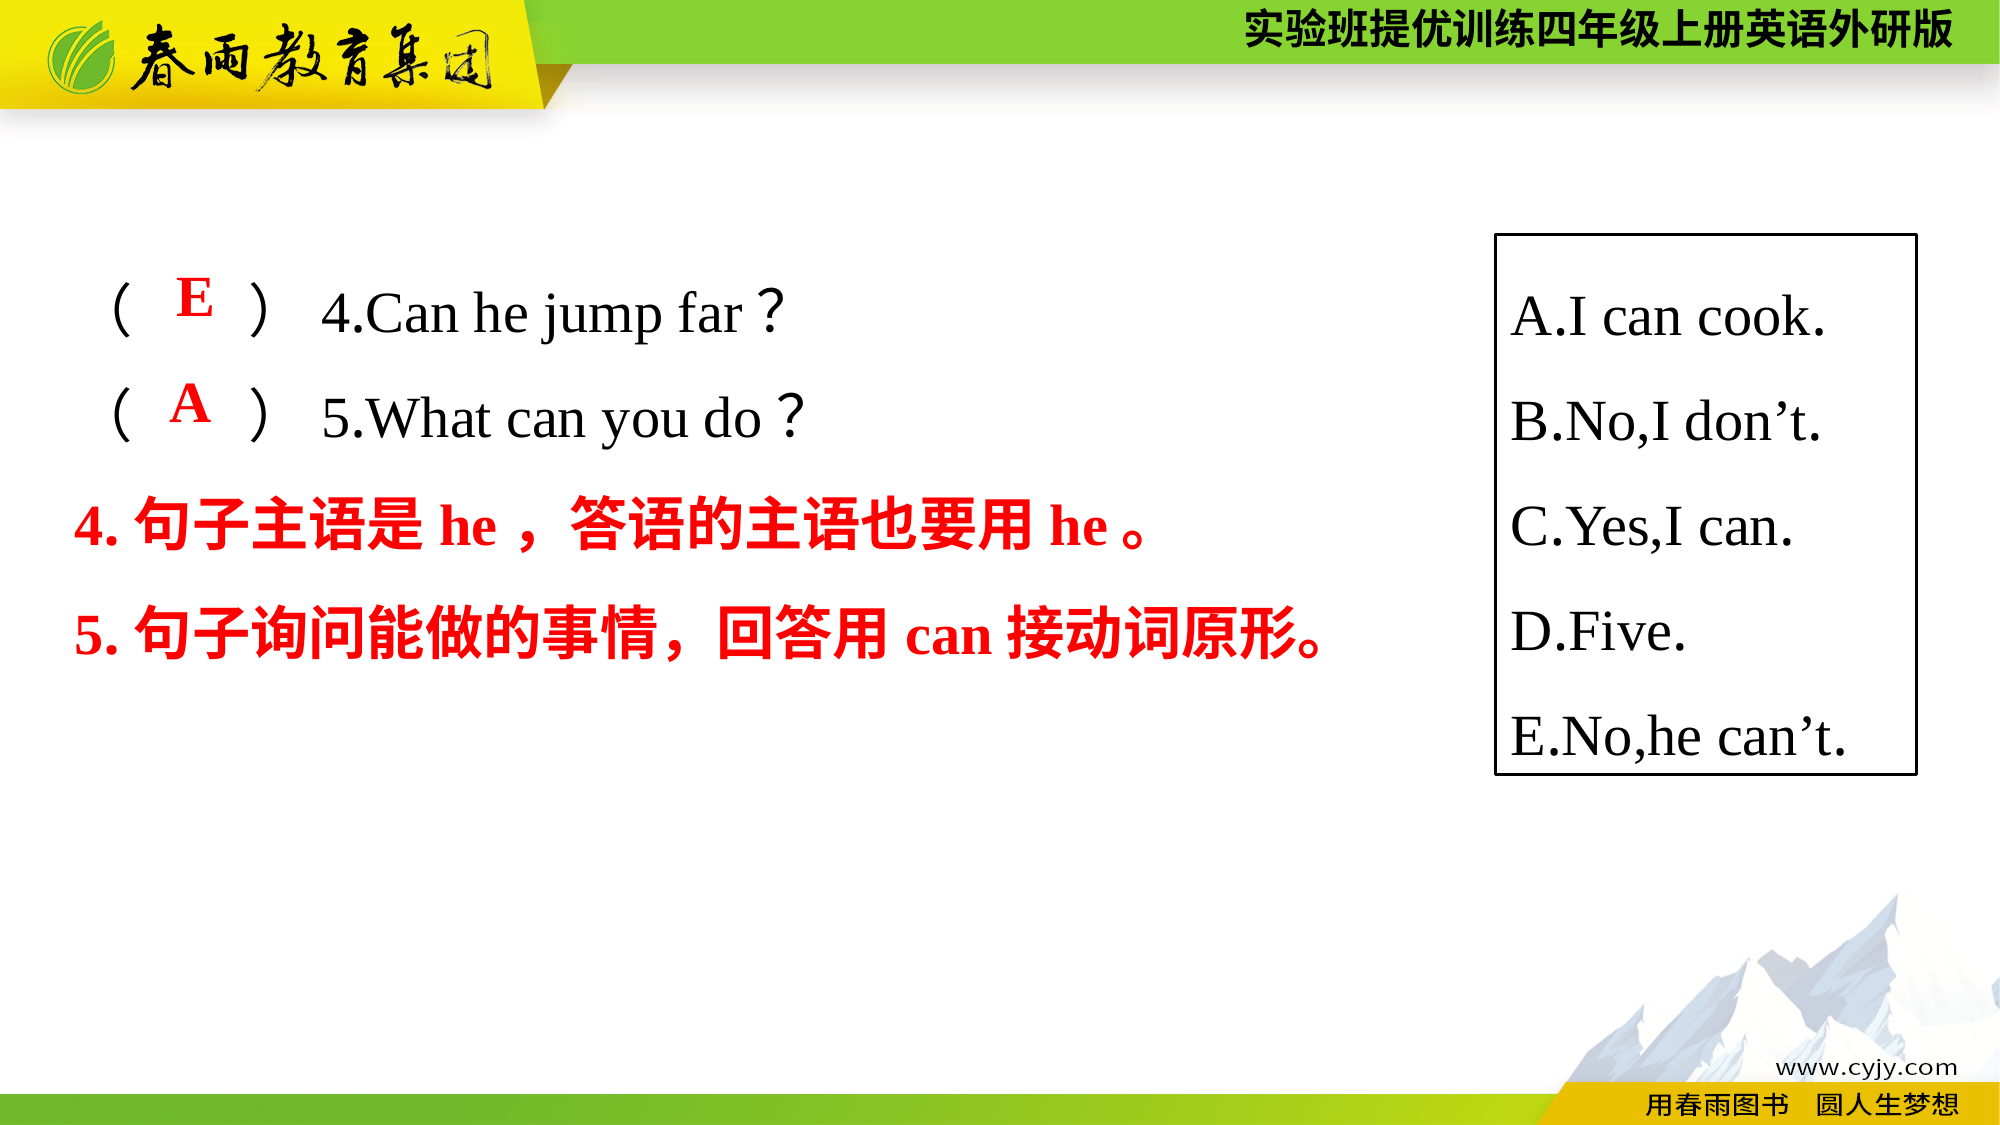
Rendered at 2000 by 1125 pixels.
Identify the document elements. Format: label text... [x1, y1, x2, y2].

text_box A.I can cook. B.No,I don’t. C.Yes,I can. D.Five. E.No,he can’t. [1495, 674, 1917, 775]
list （ ）4.Can he jump far？ （ ）5.What can you do？ [59, 231, 1944, 444]
text_box E [161, 250, 231, 336]
text_box 5.句子询问能做的事情，回答用can接动词原形。 [59, 553, 1944, 674]
picture [0, 0, 2000, 1125]
text_box 4.句子主语是he，答语的主语也要用he。 [59, 444, 1944, 553]
text_box A [154, 356, 227, 442]
text_box A.I can cook. B.No,I don’t. C.Yes,I can. D.Five. E.No,he can’t. [1495, 234, 1917, 444]
